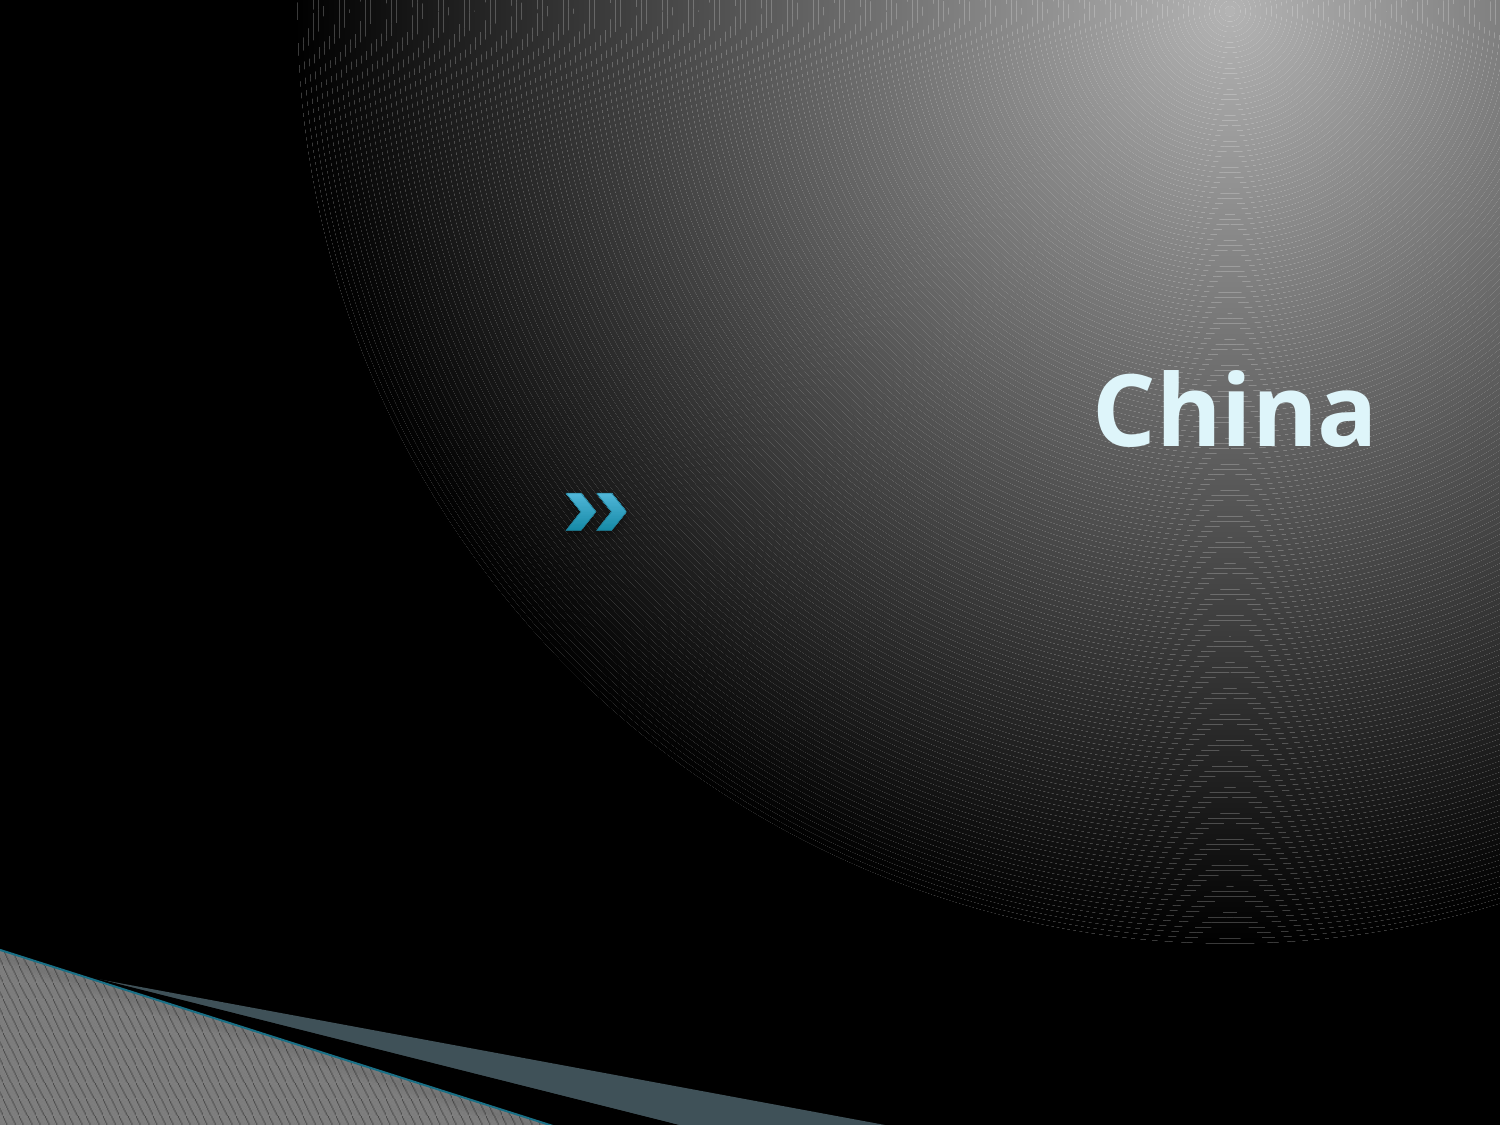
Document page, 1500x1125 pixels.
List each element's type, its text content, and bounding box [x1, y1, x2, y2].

title China [118, 173, 1394, 474]
picture [0, 952, 543, 1125]
